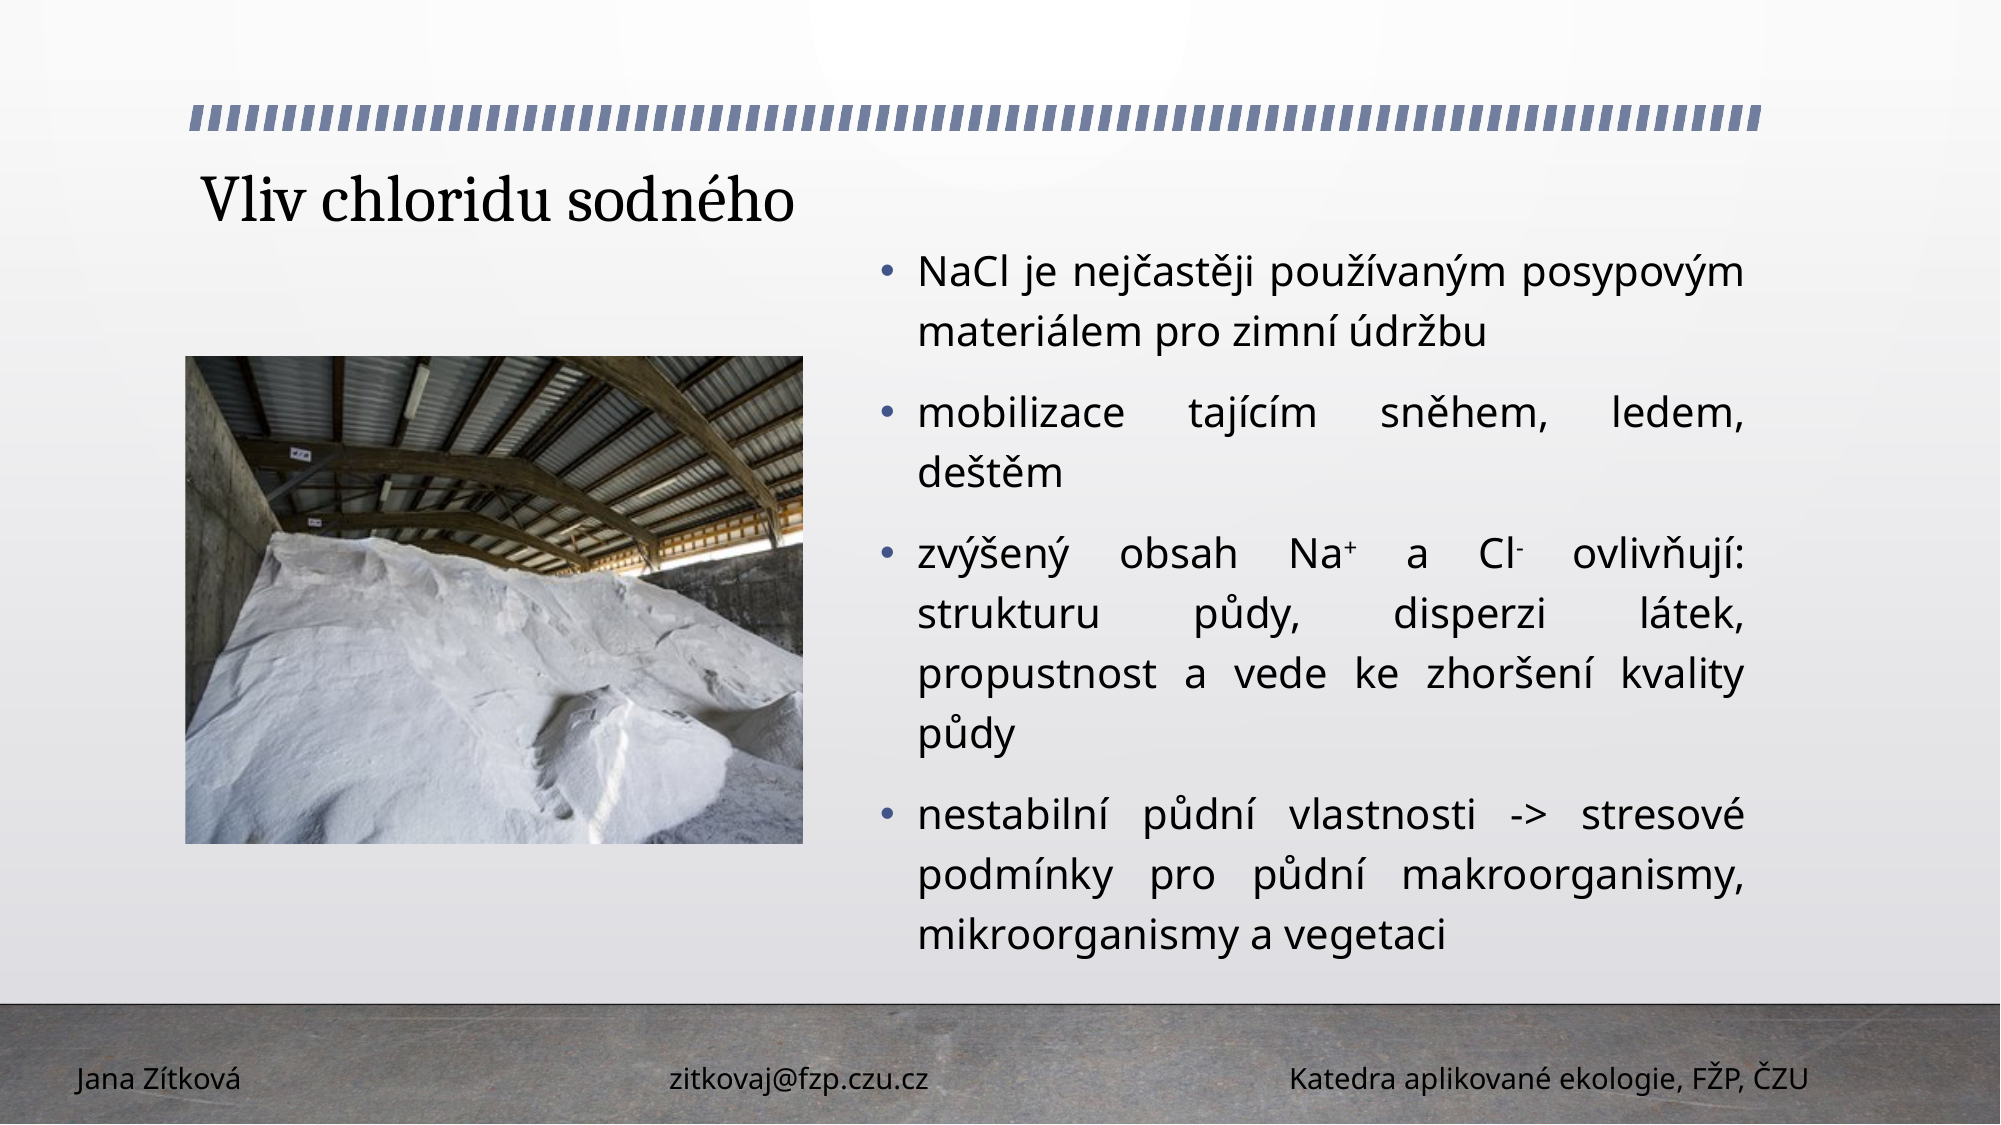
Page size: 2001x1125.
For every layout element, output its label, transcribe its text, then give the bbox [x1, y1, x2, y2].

footer Jana Zítková zitkovaj@fzp.czu.cz Katedra aplikované ekologie, FŽP, ČZU [39, 1051, 1961, 1105]
picture [185, 356, 804, 844]
list NaCl je nejčastěji používaným posypovým materiálem pro zimní údržbu mobilizace tajícím sněhem, ledem, deštěm zvýšený obsah Na+ a Cl- ovlivňují: strukturu půdy, disperzi látek, propustnost a vede ke zhoršení kvality půdy nestabilní půdní vlastnosti -> stresové podmínky pro půdní makroorganismy, mikroorganismy a vegetaci [865, 156, 1761, 972]
picture [0, 1004, 2000, 1124]
title Vliv chloridu sodného [185, 156, 865, 248]
